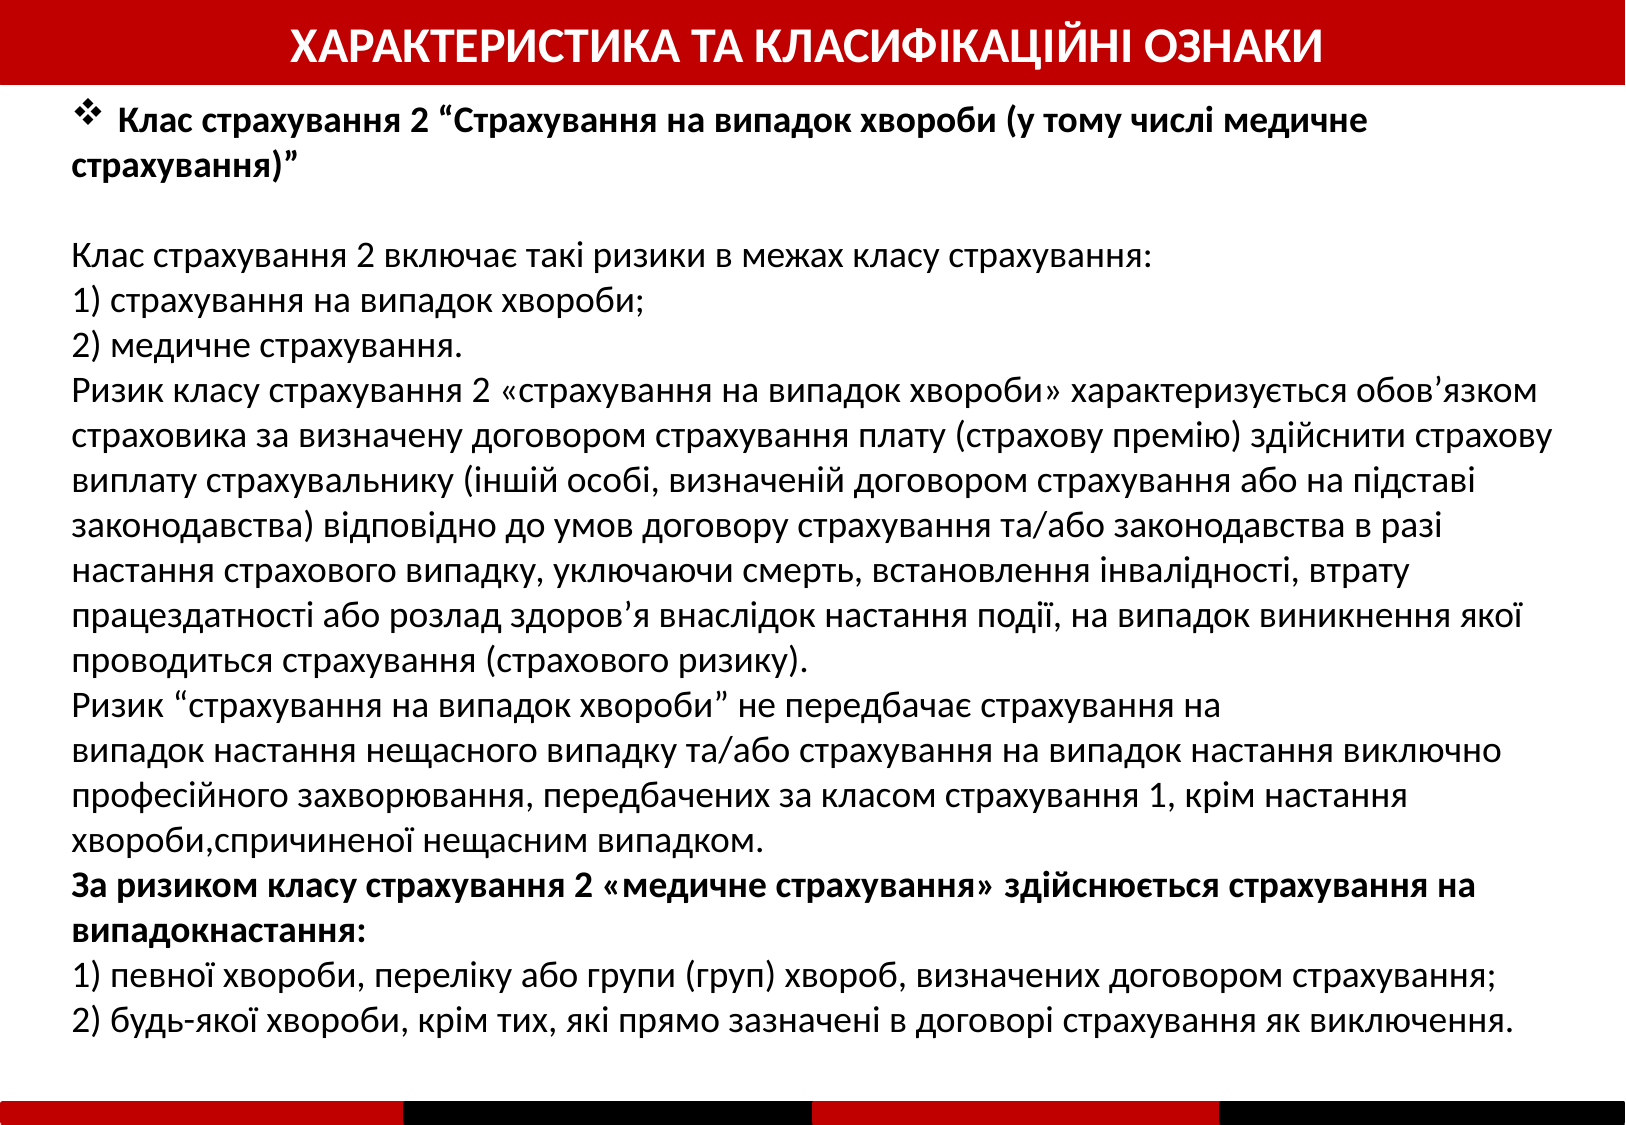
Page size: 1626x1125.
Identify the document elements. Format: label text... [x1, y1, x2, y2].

text_box ХАРАКТЕРИСТИКА ТА КЛАСИФІКАЦІЙНІ ОЗНАКИ [0, 0, 1625, 85]
picture [0, 1101, 1625, 1125]
text_box Клас страхування 2 “Страхування на випадок хвороби (у тому числі медичне страхування)” Клас страхування 2 включає такі ризики в межах класу страхування: 1) страхування на випадок хвороби; 2) медичне страхування. Ризик класу страхування 2 «страхування на випадок хвороби» характеризується обов’язком страховика за визначену договором страхування плату (страхову премію) здійснити страхову виплату страхувальнику (іншій особі, визначеній договором страхування або на підставі законодавства) відповідно до умов договору страхування та/або законодавства в разі настання страхового випадку, уключаючи смерть, встановлення інвалідності, втрату працездатності або розлад здоров’я внаслідок настання події, на випадок виникнення якої проводиться страхування (страхового ризику). Ризик “страхування на випадок хвороби” не передбачає страхування на випадок настання нещасного випадку та/або страхування на випадок настання виключно професійного захворювання, передбачених за класом страхування 1, крім настання хвороби,спричиненої нещасним випадком. За ризиком класу страхування 2 «медичне страхування» здійснюється страхування на випадокнастання: 1) певної хвороби, переліку або групи (груп) хвороб, визначених договором страхування; 2) будь-якої хвороби, крім тих, які прямо зазначені в договорі страхування як виключення. [56, 87, 1593, 1047]
